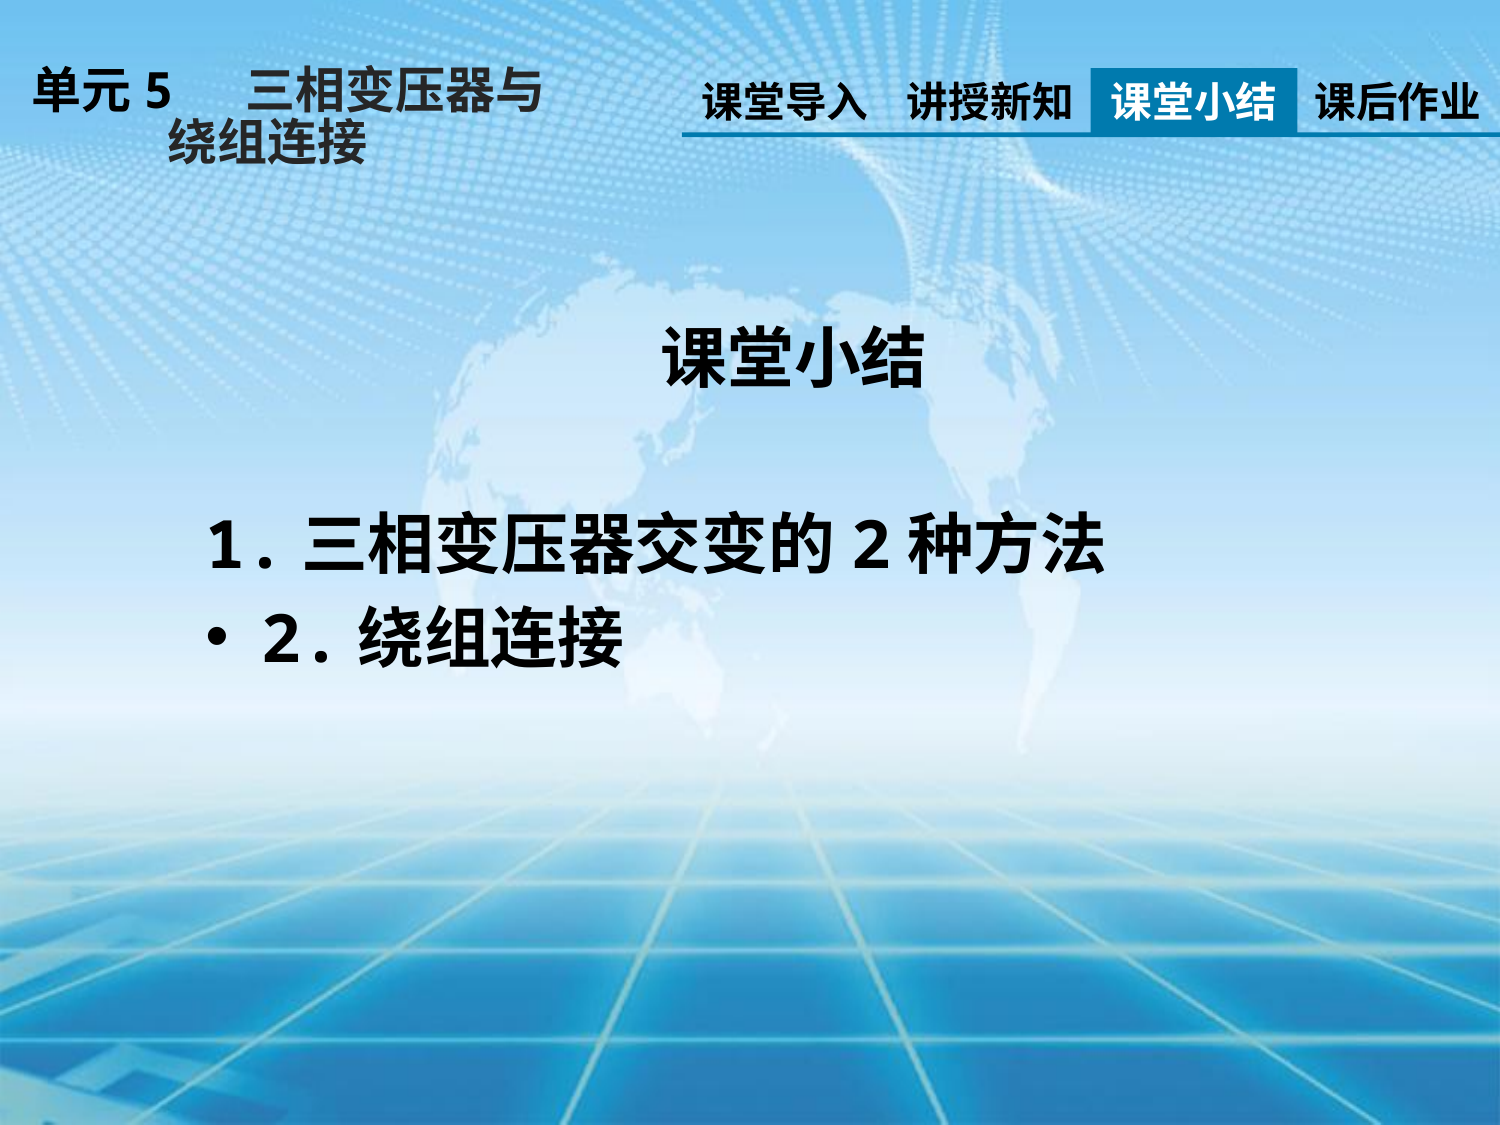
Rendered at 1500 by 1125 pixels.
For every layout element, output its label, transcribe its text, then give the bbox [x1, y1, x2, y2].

picture [0, 0, 1500, 1125]
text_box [16, 59, 1500, 180]
text_box 课堂小结 1.三相变压器交变的2种方法 2.绕组连接 [190, 308, 1398, 843]
